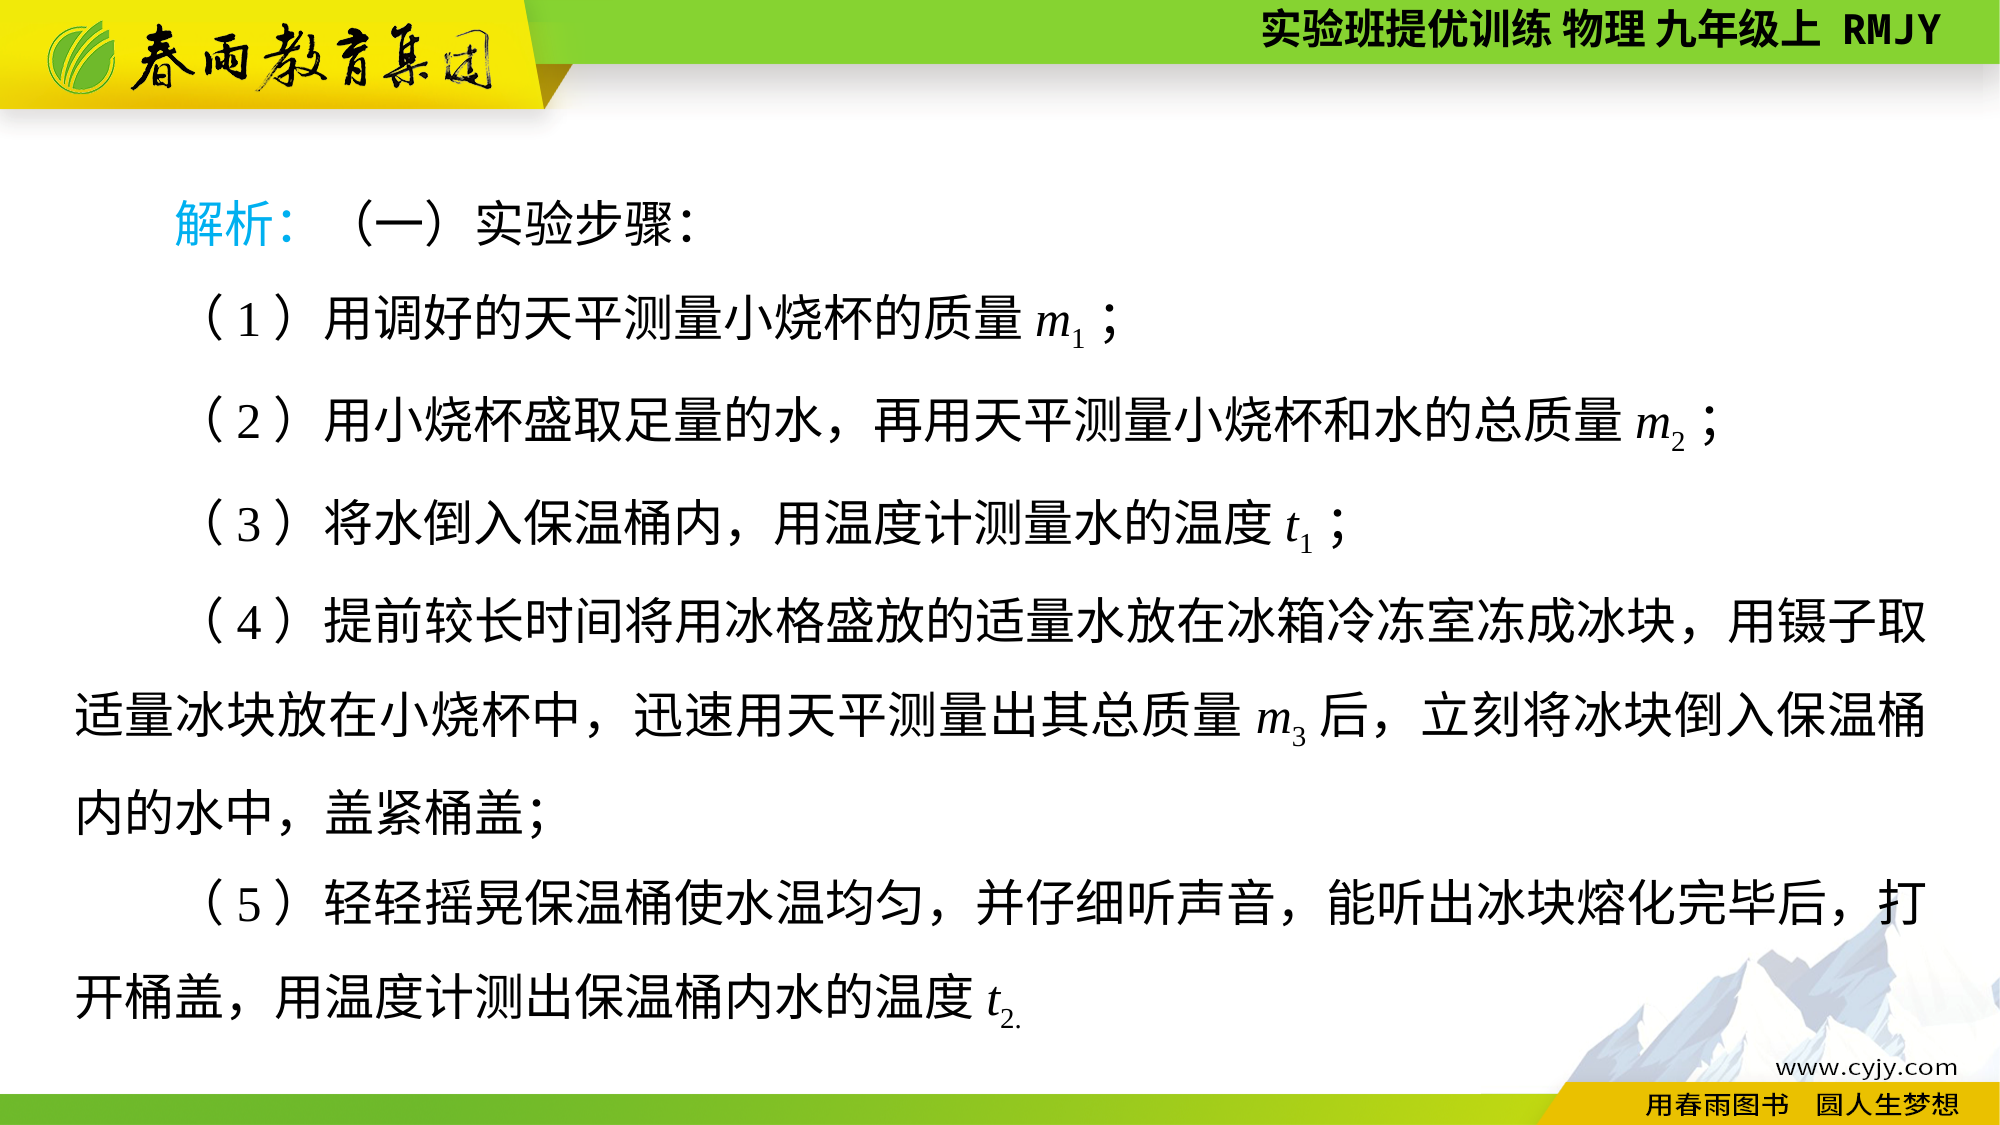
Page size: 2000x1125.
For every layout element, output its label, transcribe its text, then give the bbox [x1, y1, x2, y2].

list 解析：（一）实验步骤： （1）用调好的天平测量小烧杯的质量m1； （2）用小烧杯盛取足量的水，再用天平测量小烧杯和水的总质量m2； （3）将水倒入保温桶内，用温度计测量水的温度t1； （4）提前较长时间将用冰格盛放的适量水放在冰箱冷冻室冻成冰块，用镊子取适量冰块放在小烧杯中，迅速用天平测量出其总质量m3后，立刻将冰块倒入保温桶内的水中，盖紧桶盖； （5）轻轻摇晃保温桶使水温均匀，并仔细听声音，能听出冰块熔化完毕后，打开桶盖，用温度计测出保温桶内水的温度t2. [59, 154, 1944, 988]
picture [0, 0, 2000, 1125]
